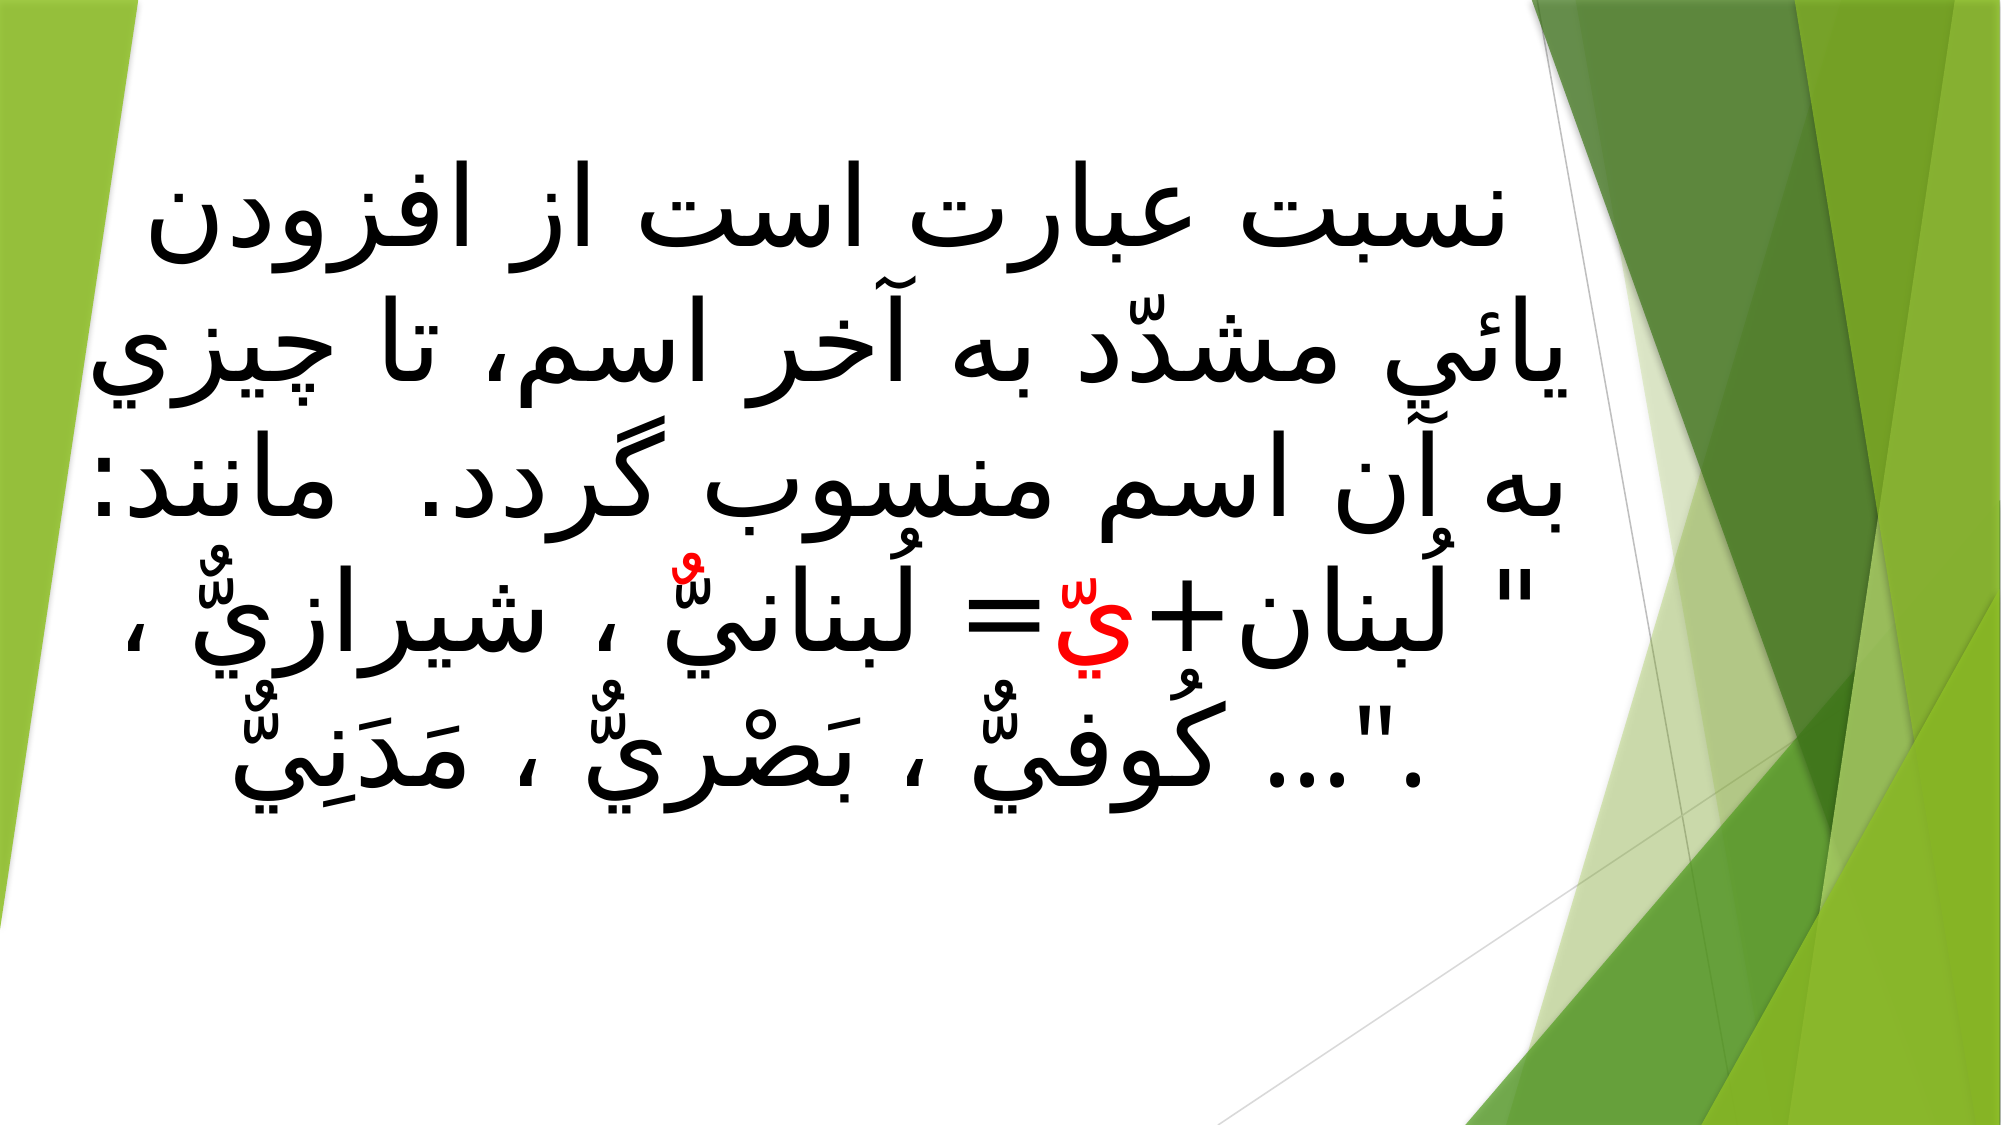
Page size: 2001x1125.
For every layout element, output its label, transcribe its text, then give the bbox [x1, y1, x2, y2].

text_box نسبت عبارت است از افزودن يائي مشدّد به آخر اسم، تا چيزي به آن اسم منسوب گردد. مانند: " لُبنان+يّ= لُبنانيٌّ ، شيرازيٌّ ، كُوفيٌّ ، بَصْريٌّ ، مَدَنِيٌّ ...". [49, 126, 1609, 817]
